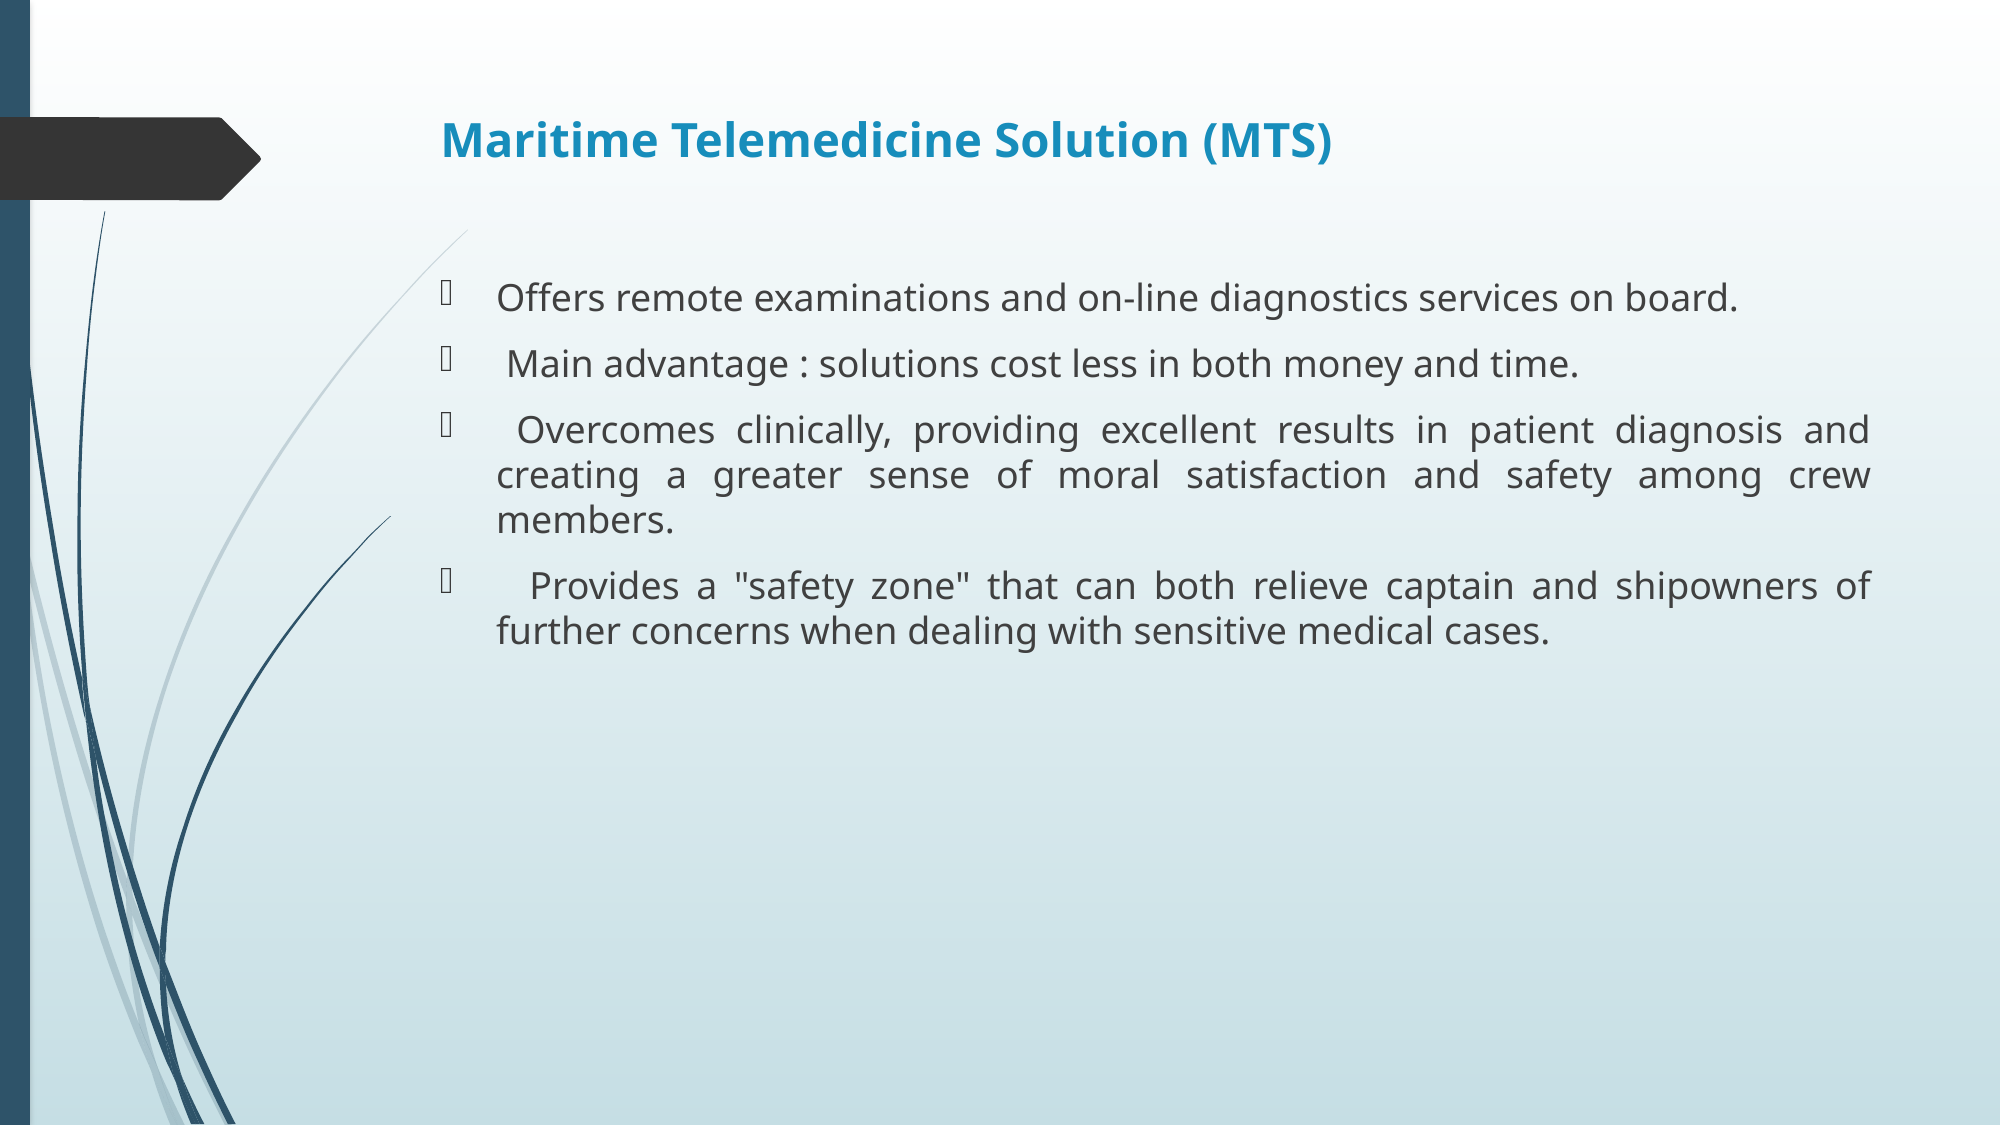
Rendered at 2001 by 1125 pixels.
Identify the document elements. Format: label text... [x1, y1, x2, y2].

list Offers remote examinations and on-line diagnostics services on board. Main advantage : solutions cost less in both money and time. Overcomes clinically, providing excellent results in patient diagnosis and creating a greater sense of moral satisfaction and safety among crew members. Provides a "safety zone" that can both relieve captain and shipowners of further concerns when dealing with sensitive medical cases. [424, 266, 1888, 945]
title Maritime Telemedicine Solution (MTS) [425, 102, 1888, 236]
